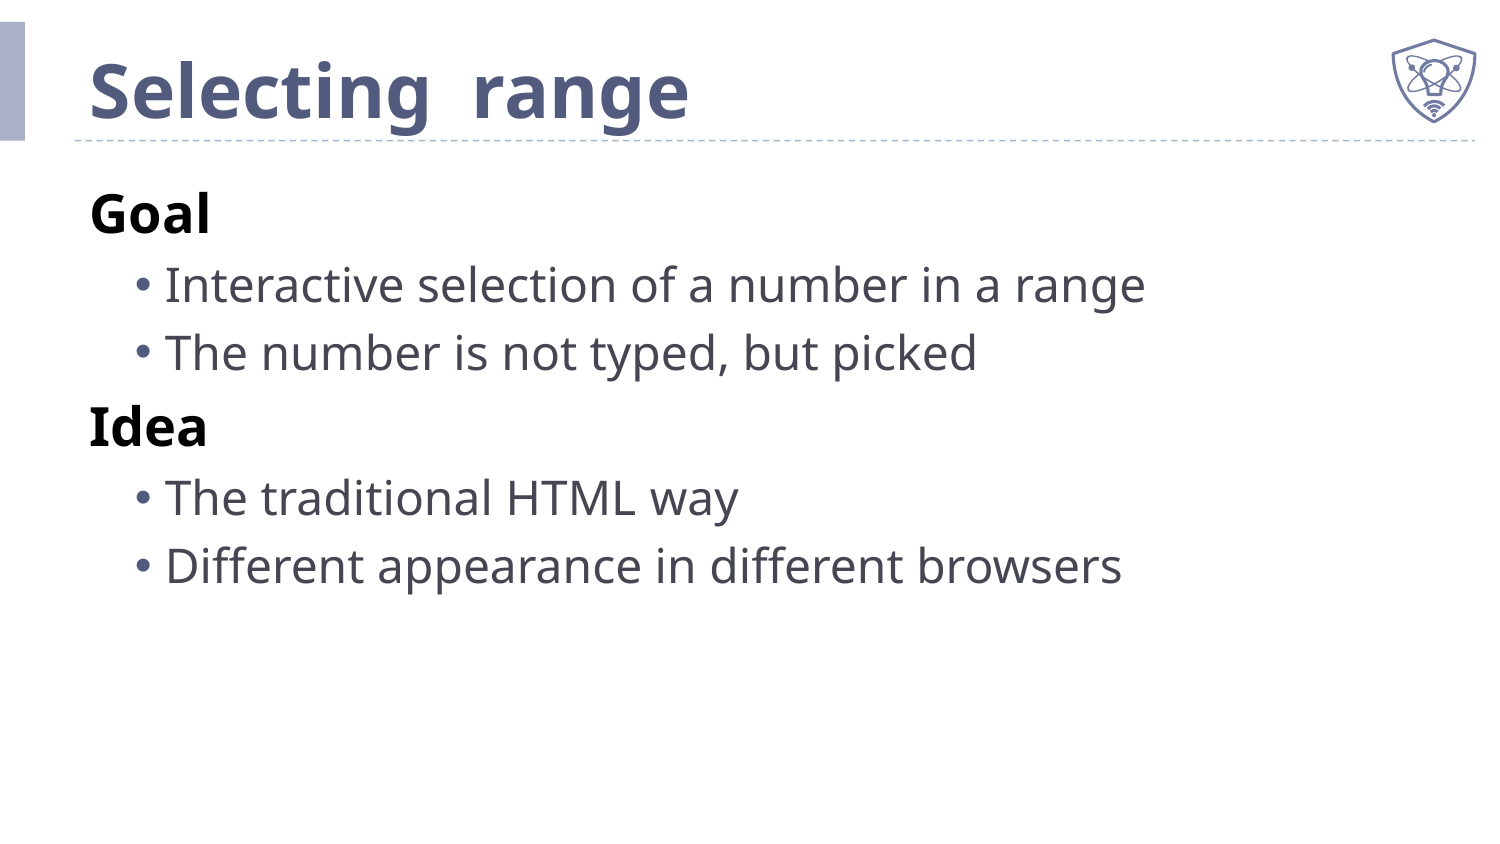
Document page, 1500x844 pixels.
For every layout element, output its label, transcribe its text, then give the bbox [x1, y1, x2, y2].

title Selecting range [75, 18, 1475, 141]
list Goal Interactive selection of a number in a range The number is not typed, but picked Idea The traditional HTML way Different appearance in different browsers [75, 171, 1475, 835]
